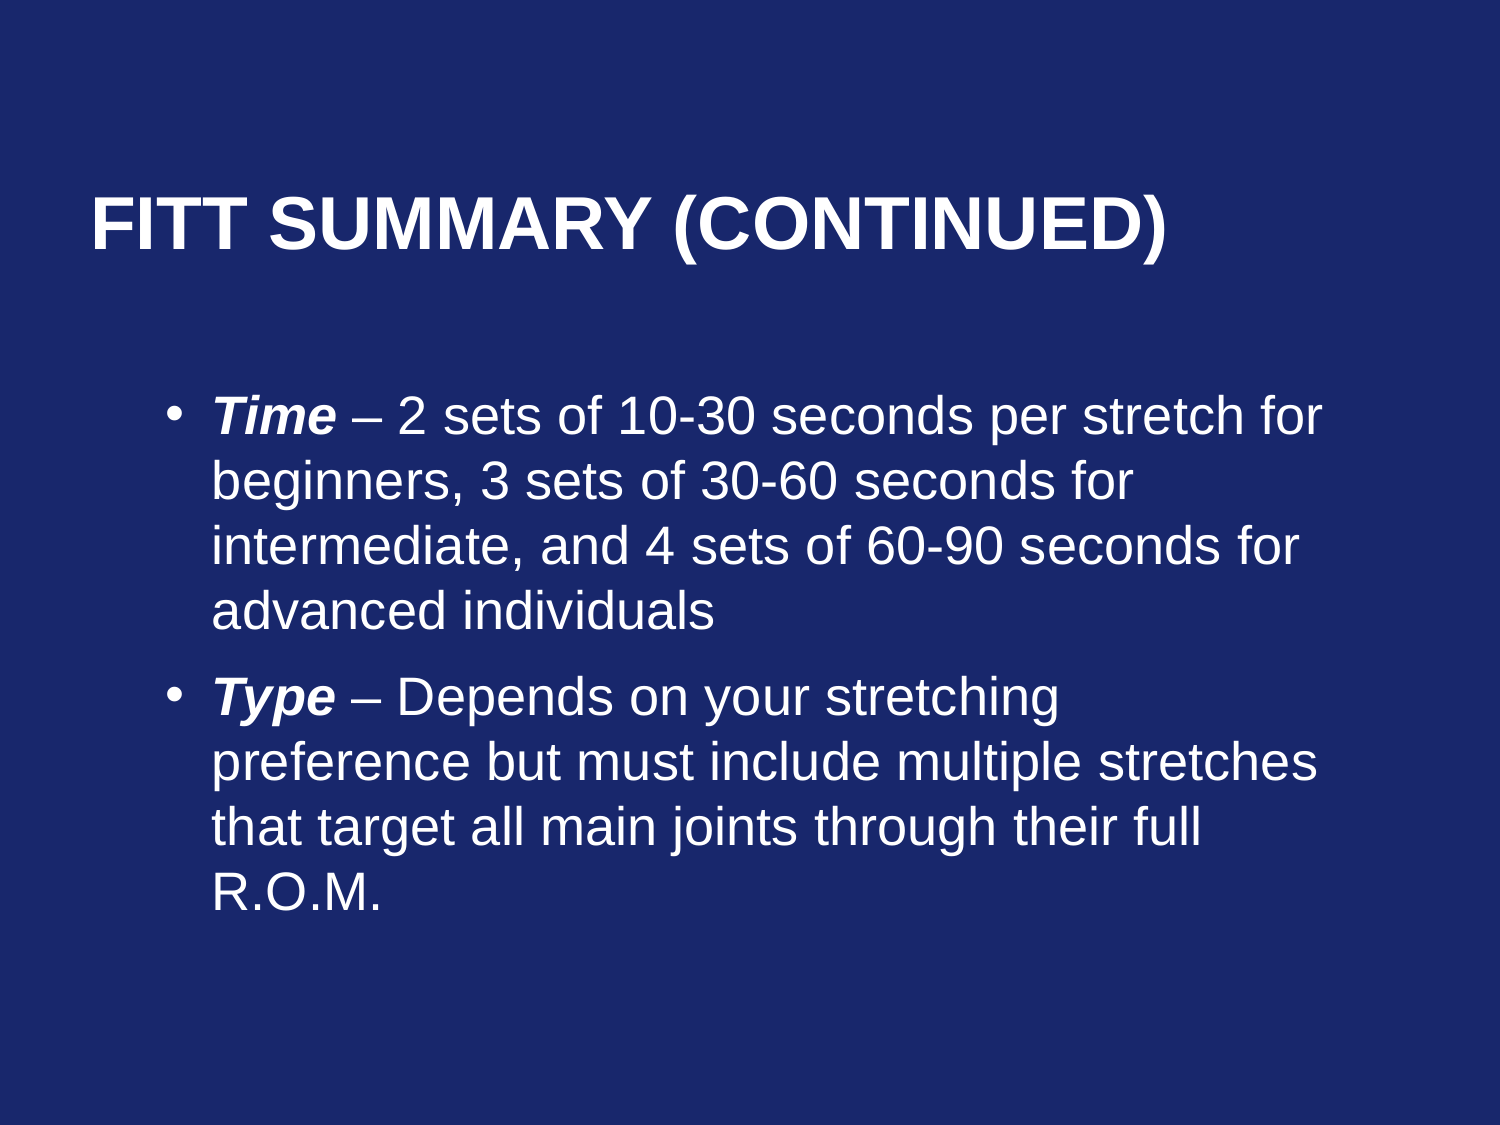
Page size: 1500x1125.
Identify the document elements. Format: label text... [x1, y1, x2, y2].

list Time – 2 sets of 10-30 seconds per stretch for beginners, 3 sets of 30-60 seconds for intermediate, and 4 sets of 60-90 seconds for advanced individuals Type – Depends on your stretching preference but must include multiple stretches that target all main joints through their full R.O.M. [75, 351, 1350, 950]
title Fitt Summary (continued) [75, 99, 1350, 339]
